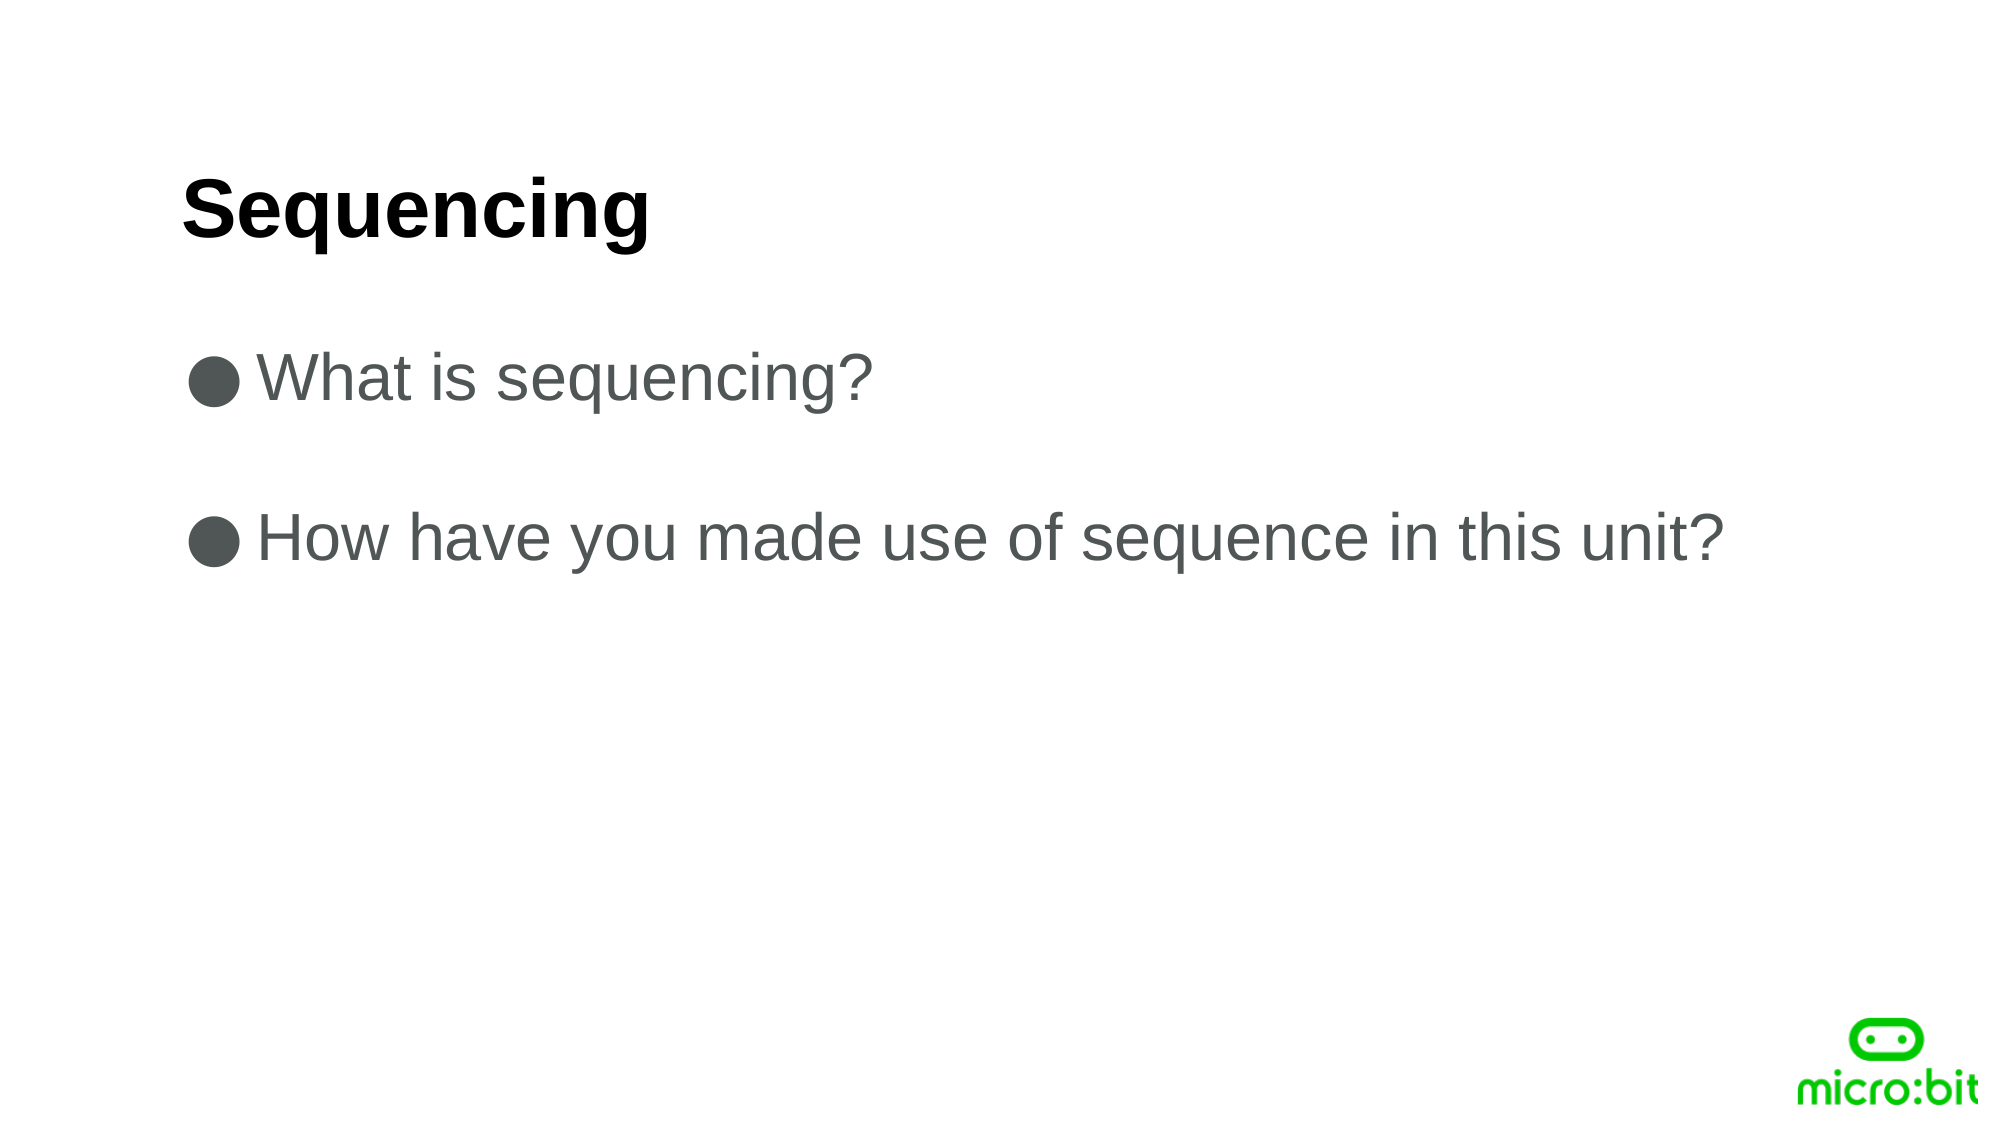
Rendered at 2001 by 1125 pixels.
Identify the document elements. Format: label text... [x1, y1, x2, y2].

picture [1797, 1017, 1978, 1106]
text_box Sequencing What is sequencing? How have you made use of sequence in this unit? [166, 60, 1918, 884]
